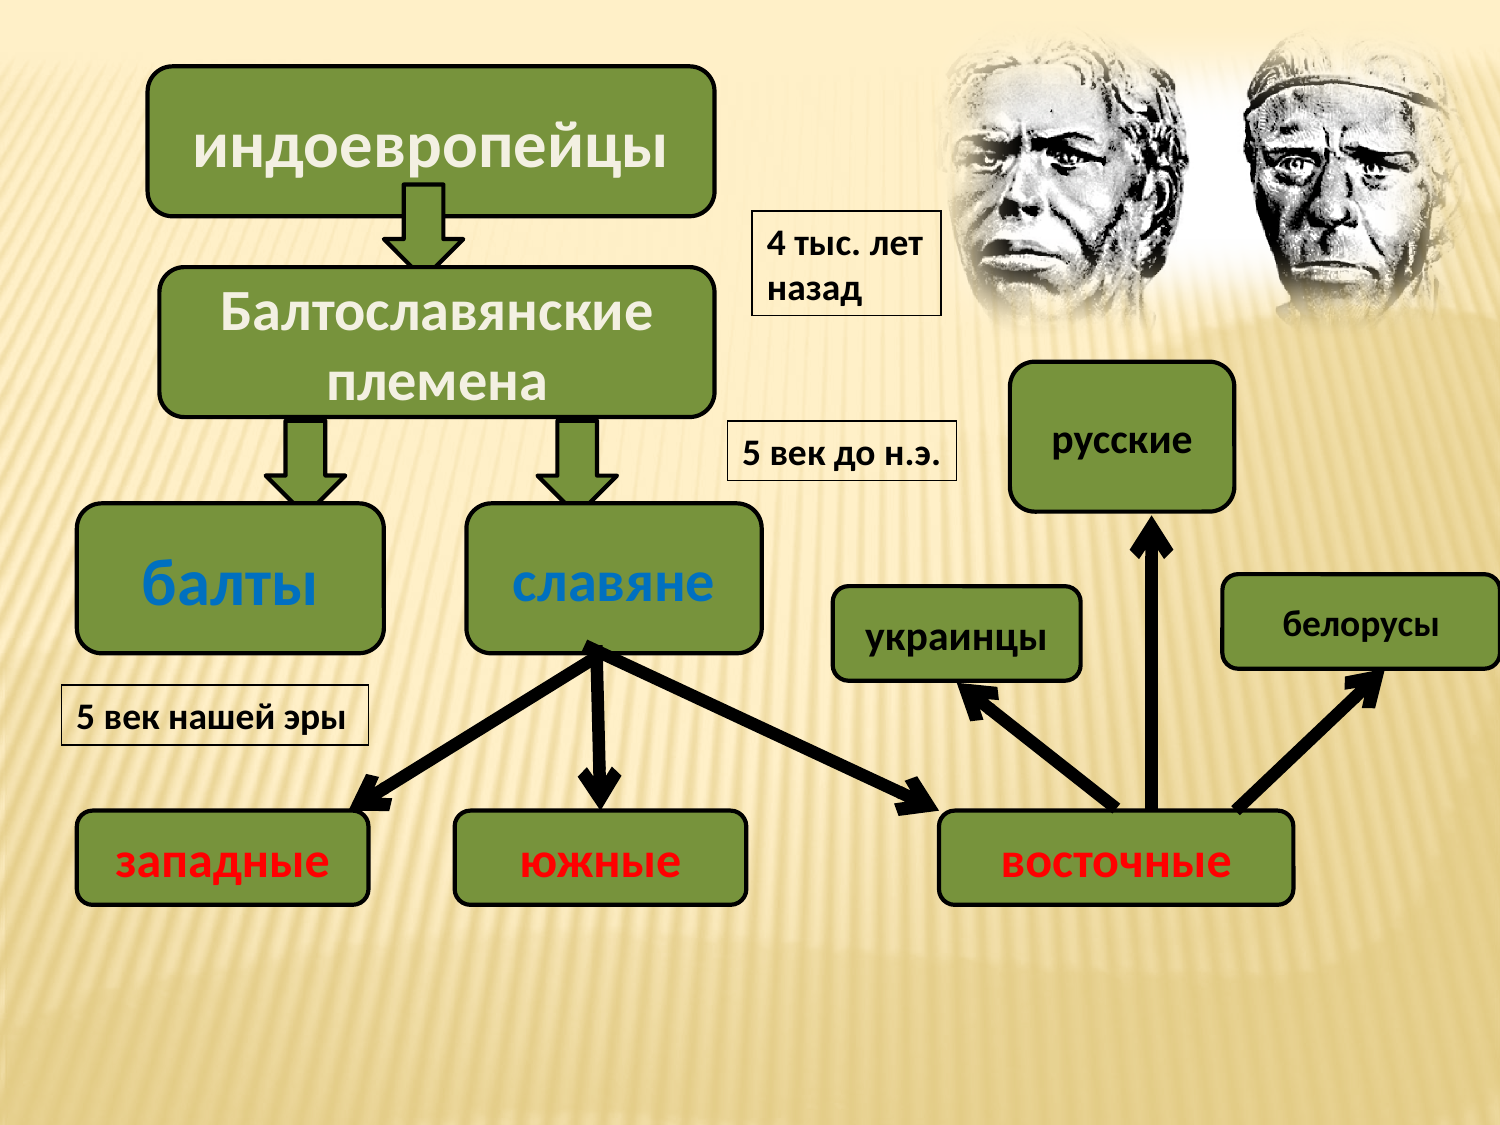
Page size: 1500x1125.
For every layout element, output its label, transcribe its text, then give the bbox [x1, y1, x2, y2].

text_box 5 век нашей эры [61, 685, 338, 745]
text_box [537, 420, 617, 503]
text_box [383, 184, 464, 267]
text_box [515, 725, 574, 731]
text_box западные [76, 810, 369, 905]
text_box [348, 656, 575, 811]
picture [926, 18, 1476, 339]
text_box 4 тыс. лет назад [752, 210, 916, 316]
text_box южные [454, 828, 747, 905]
text_box русские [1009, 361, 1235, 512]
text_box белорусы [1222, 574, 1500, 669]
text_box [265, 420, 346, 503]
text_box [584, 644, 940, 811]
text_box украинцы [832, 586, 1081, 681]
text_box Балтославянские племена [159, 267, 715, 418]
text_box балты [76, 503, 384, 654]
text_box славяне [466, 503, 762, 654]
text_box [956, 682, 1117, 809]
text_box 5 век до н.э. [727, 420, 957, 481]
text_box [1238, 664, 1382, 815]
text_box индоевропейцы [147, 66, 715, 217]
text_box восточные [938, 810, 1294, 905]
